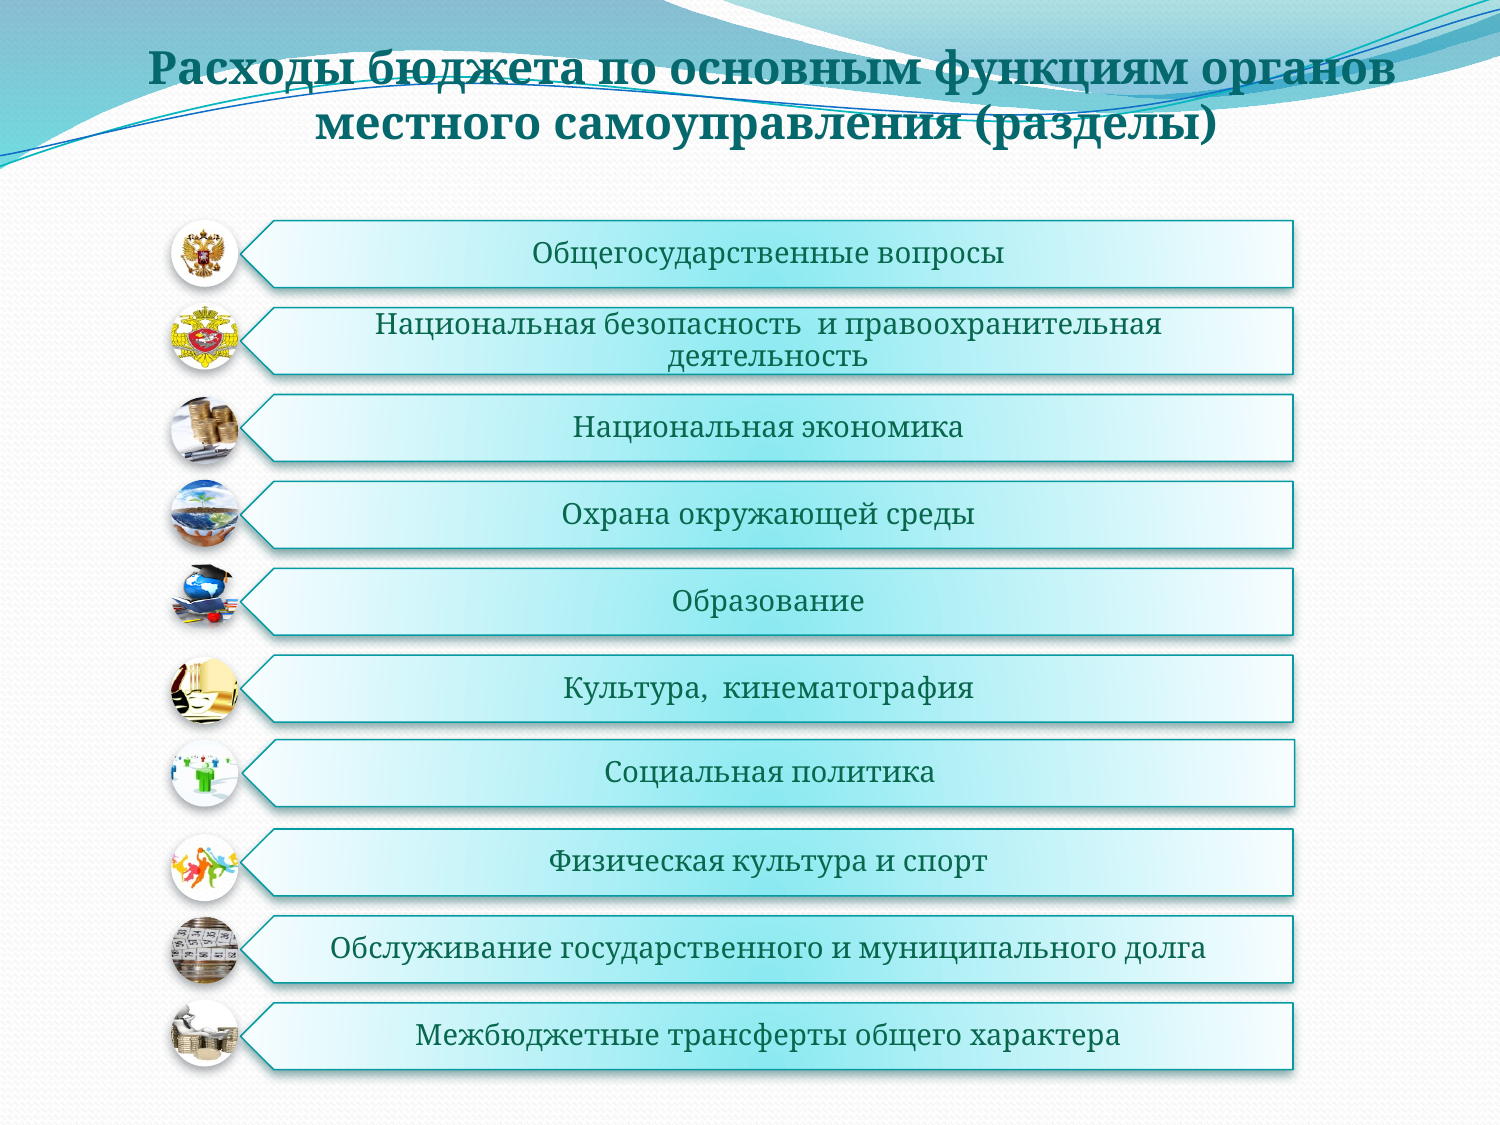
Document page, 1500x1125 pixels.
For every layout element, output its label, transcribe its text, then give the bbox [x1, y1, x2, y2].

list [0, 219, 1500, 1071]
list Расходы бюджета по основным функциям органов местного самоуправления (разделы) [88, 30, 1450, 201]
